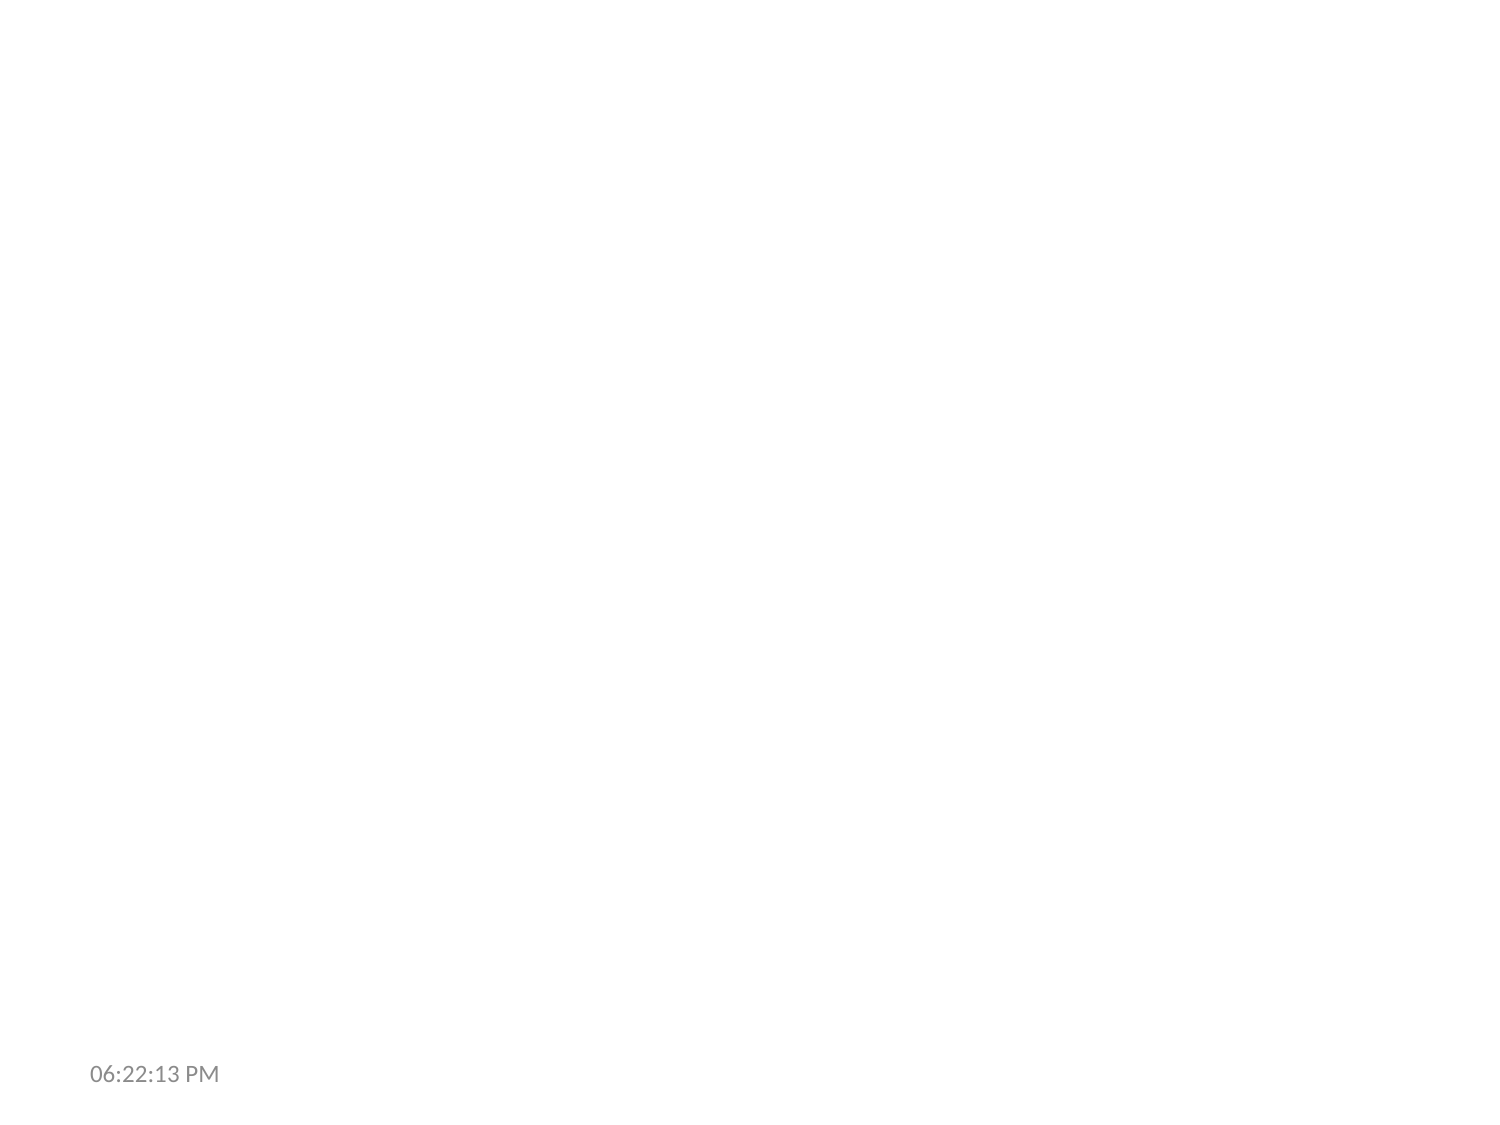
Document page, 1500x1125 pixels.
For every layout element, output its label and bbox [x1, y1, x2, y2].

slide_number [75, 1042, 425, 1103]
